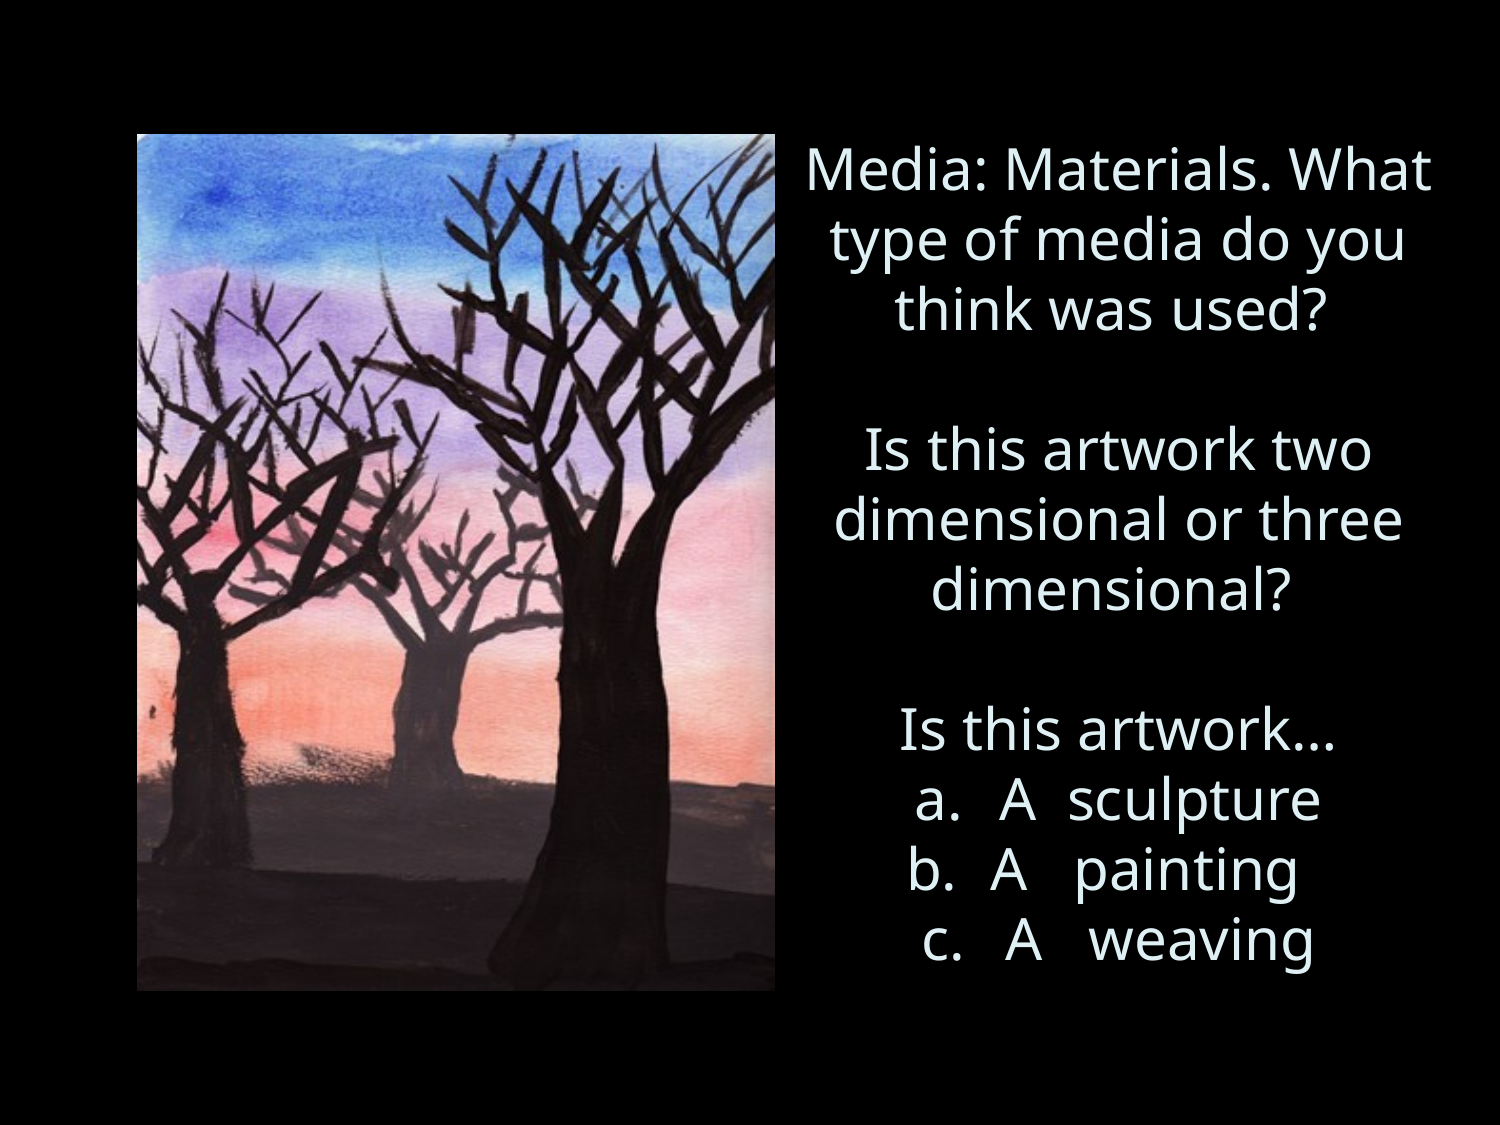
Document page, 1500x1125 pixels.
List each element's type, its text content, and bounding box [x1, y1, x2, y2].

text_box Media: Materials. What type of media do you think was used? Is this artwork two dimensional or three dimensional? Is this artwork… A sculpture A painting A weaving [774, 124, 1463, 980]
picture [137, 134, 775, 991]
